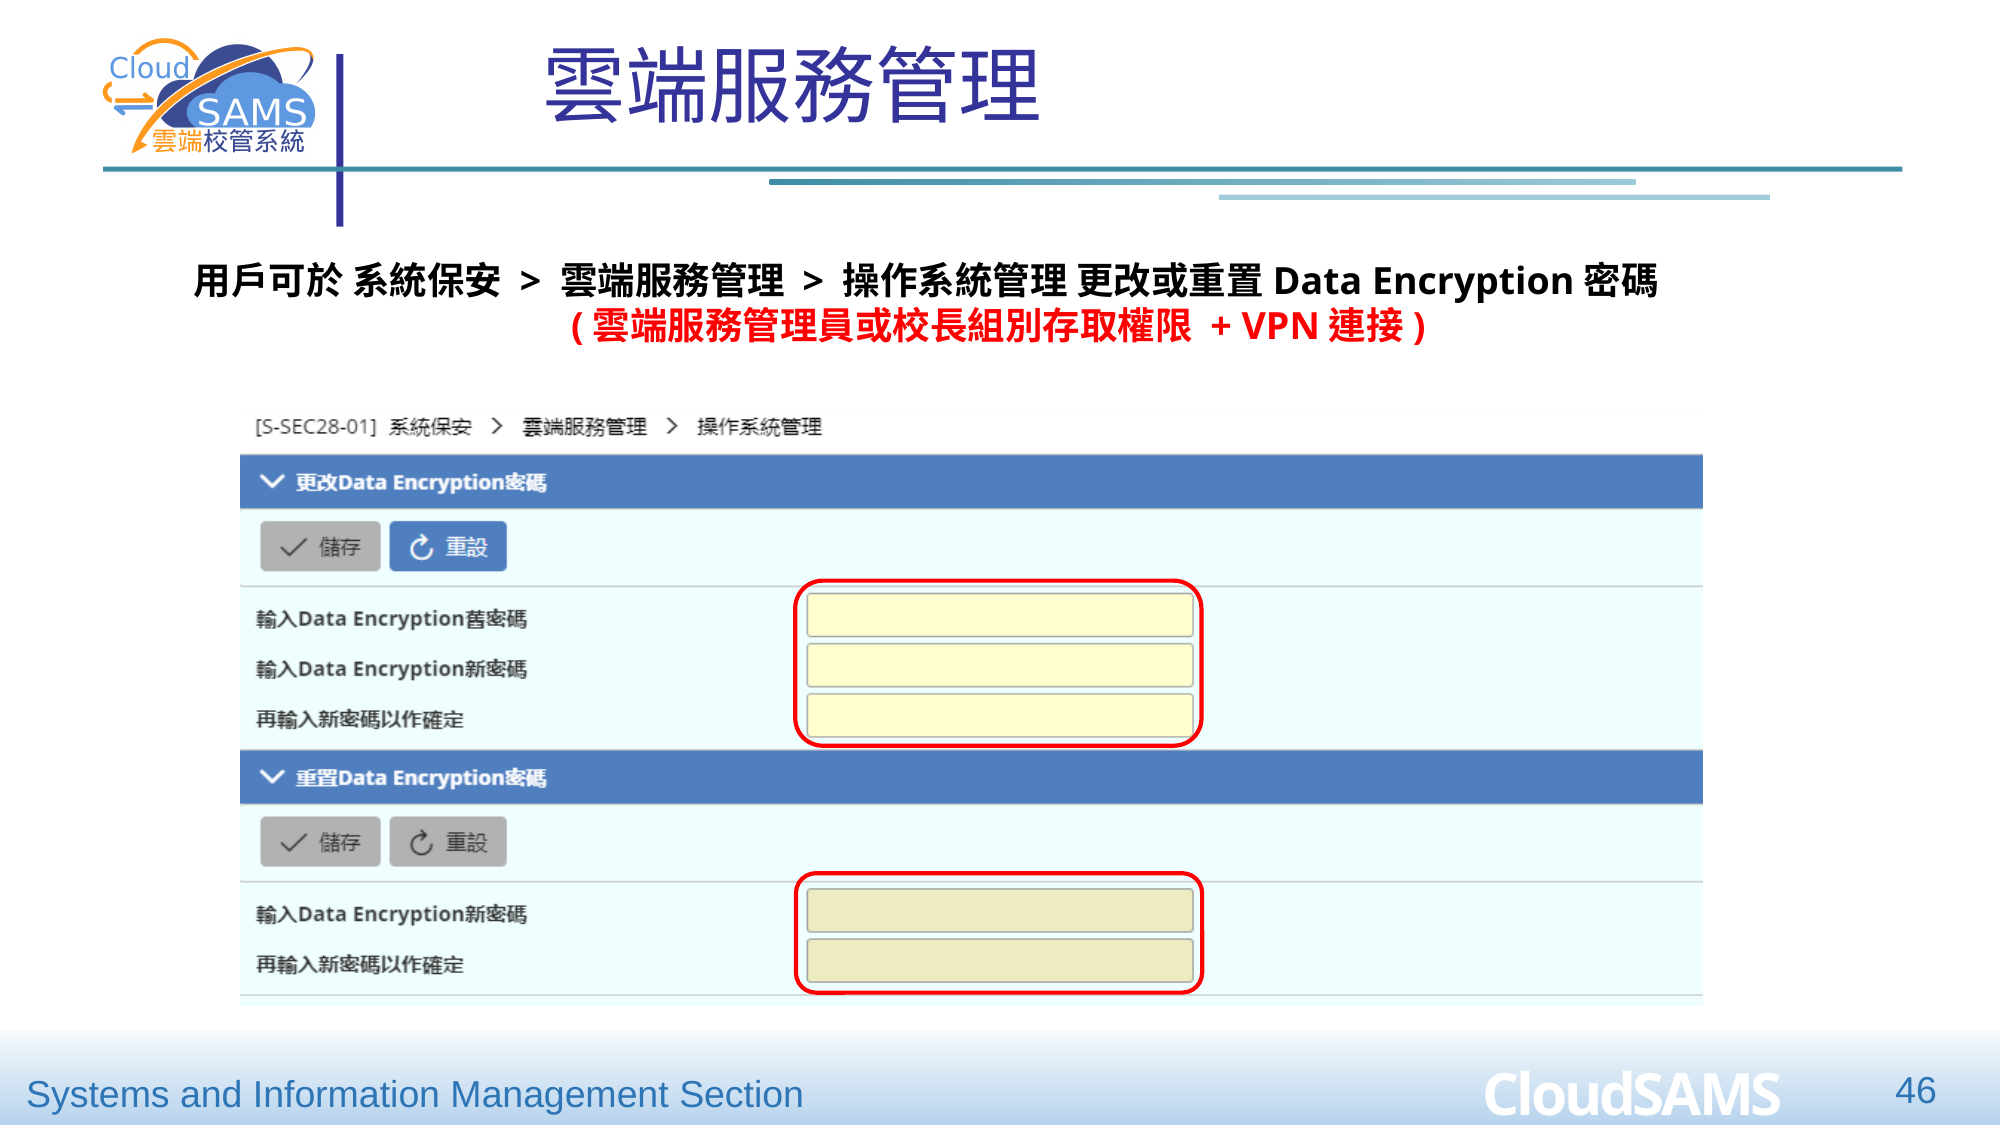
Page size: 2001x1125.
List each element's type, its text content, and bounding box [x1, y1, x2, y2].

text_box 雲端服務管理 [527, 15, 1703, 141]
slide_number 46 [1755, 1059, 1952, 1125]
text_box 用戶可於 系統保安 > 雲端服務管理 > 操作系統管理 更改或重置Data Encryption密碼 (雲端服務管理員或校長組別存取權限 + VPN連接) [179, 249, 1818, 355]
picture [87, 7, 349, 175]
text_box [240, 408, 1703, 1006]
